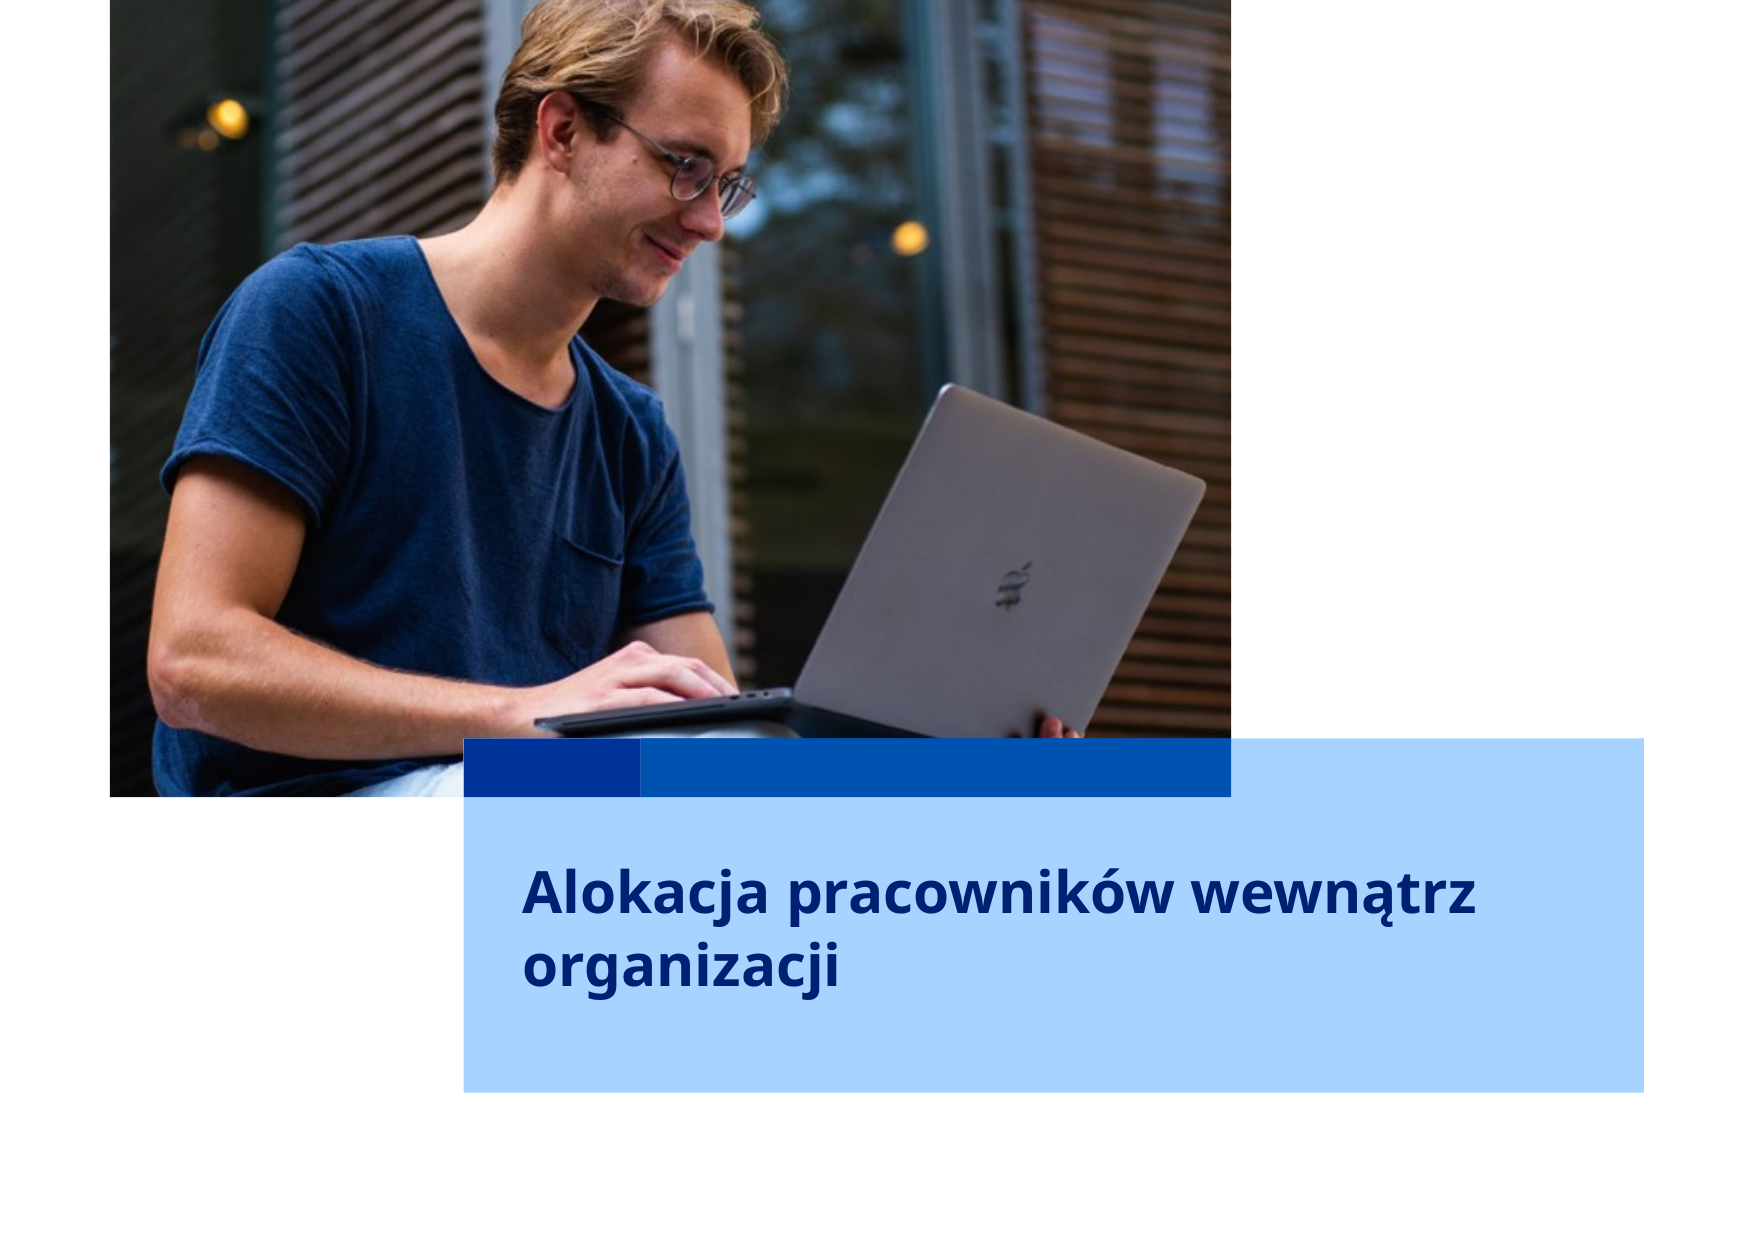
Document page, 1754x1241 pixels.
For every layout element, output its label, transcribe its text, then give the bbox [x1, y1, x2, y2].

picture [109, 0, 1232, 798]
title Alokacja pracowników wewnątrz organizacji [522, 852, 1586, 1069]
